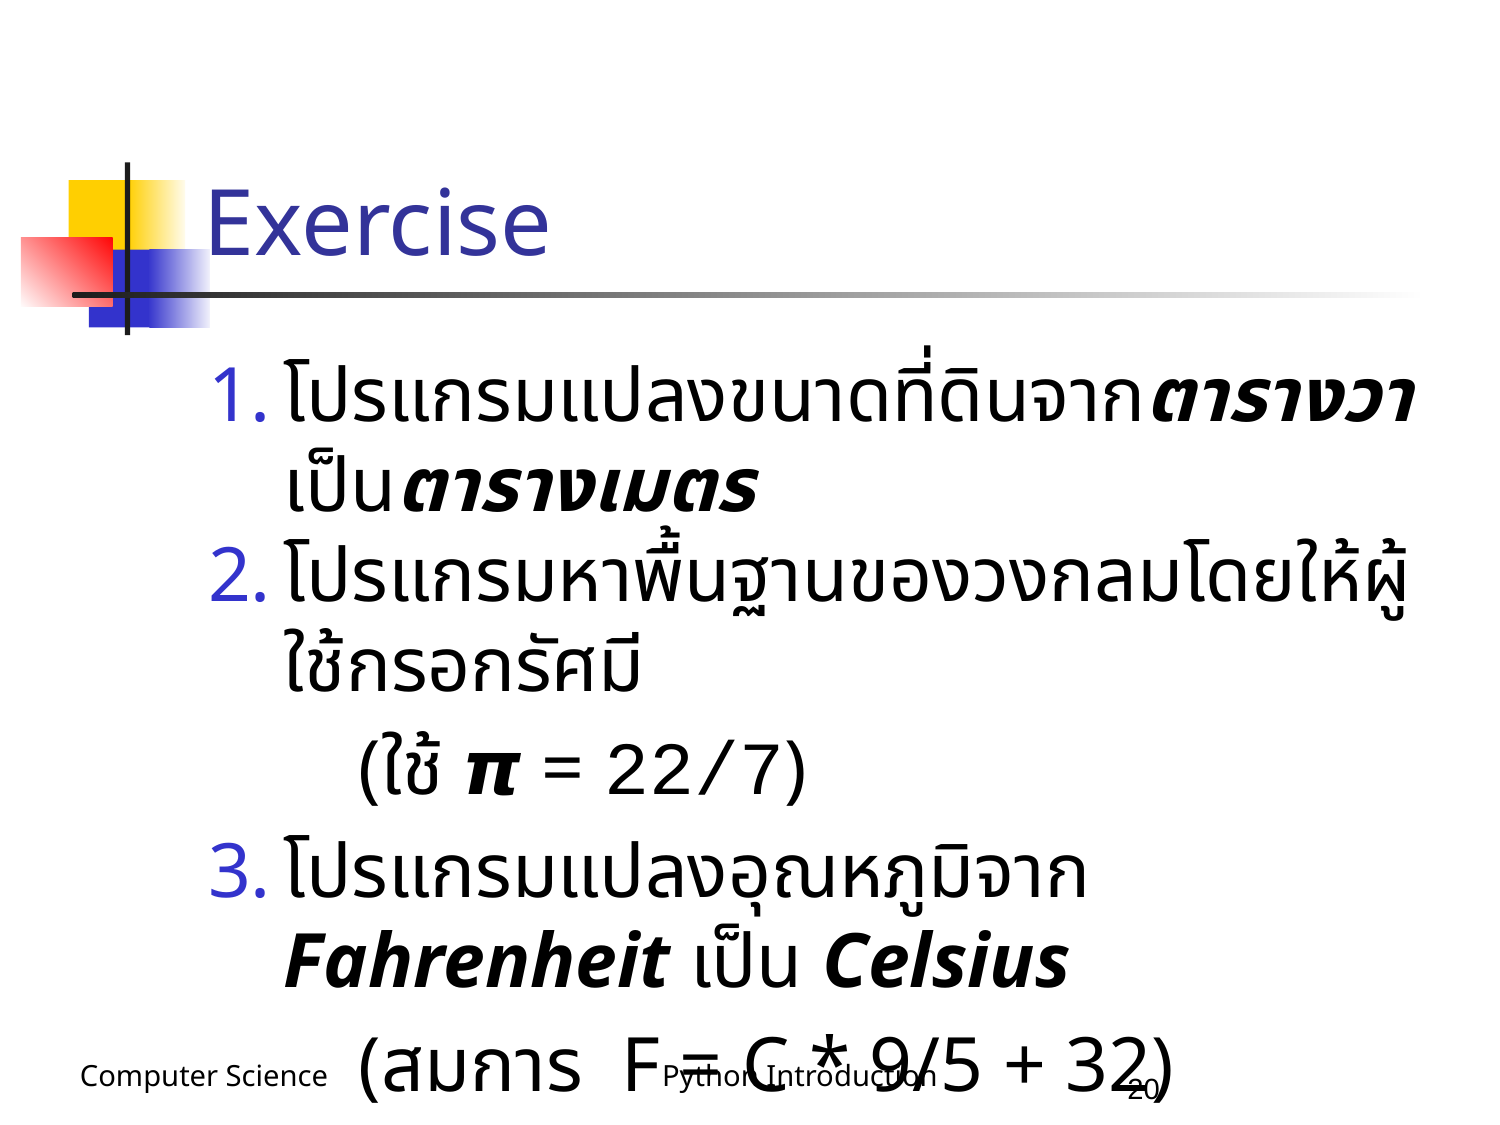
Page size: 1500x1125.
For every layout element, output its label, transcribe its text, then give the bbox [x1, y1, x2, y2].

list โปรแกรมแปลงขนาดที่ดินจากตารางวาเป็นตารางเมตร โปรแกรมหาพื้นฐานของวงกลมโดยให้ผู้ใช้กรอกรัศมี (ใช้ 𝞹 = 22/7) โปรแกรมแปลงอุณหภูมิจาก Fahrenheit เป็น Celsius (สมการ F = C * 9/5 + 32) [193, 331, 1469, 1006]
title Exercise [188, 101, 1468, 289]
slide_number ‹#› [1112, 1037, 1425, 1113]
